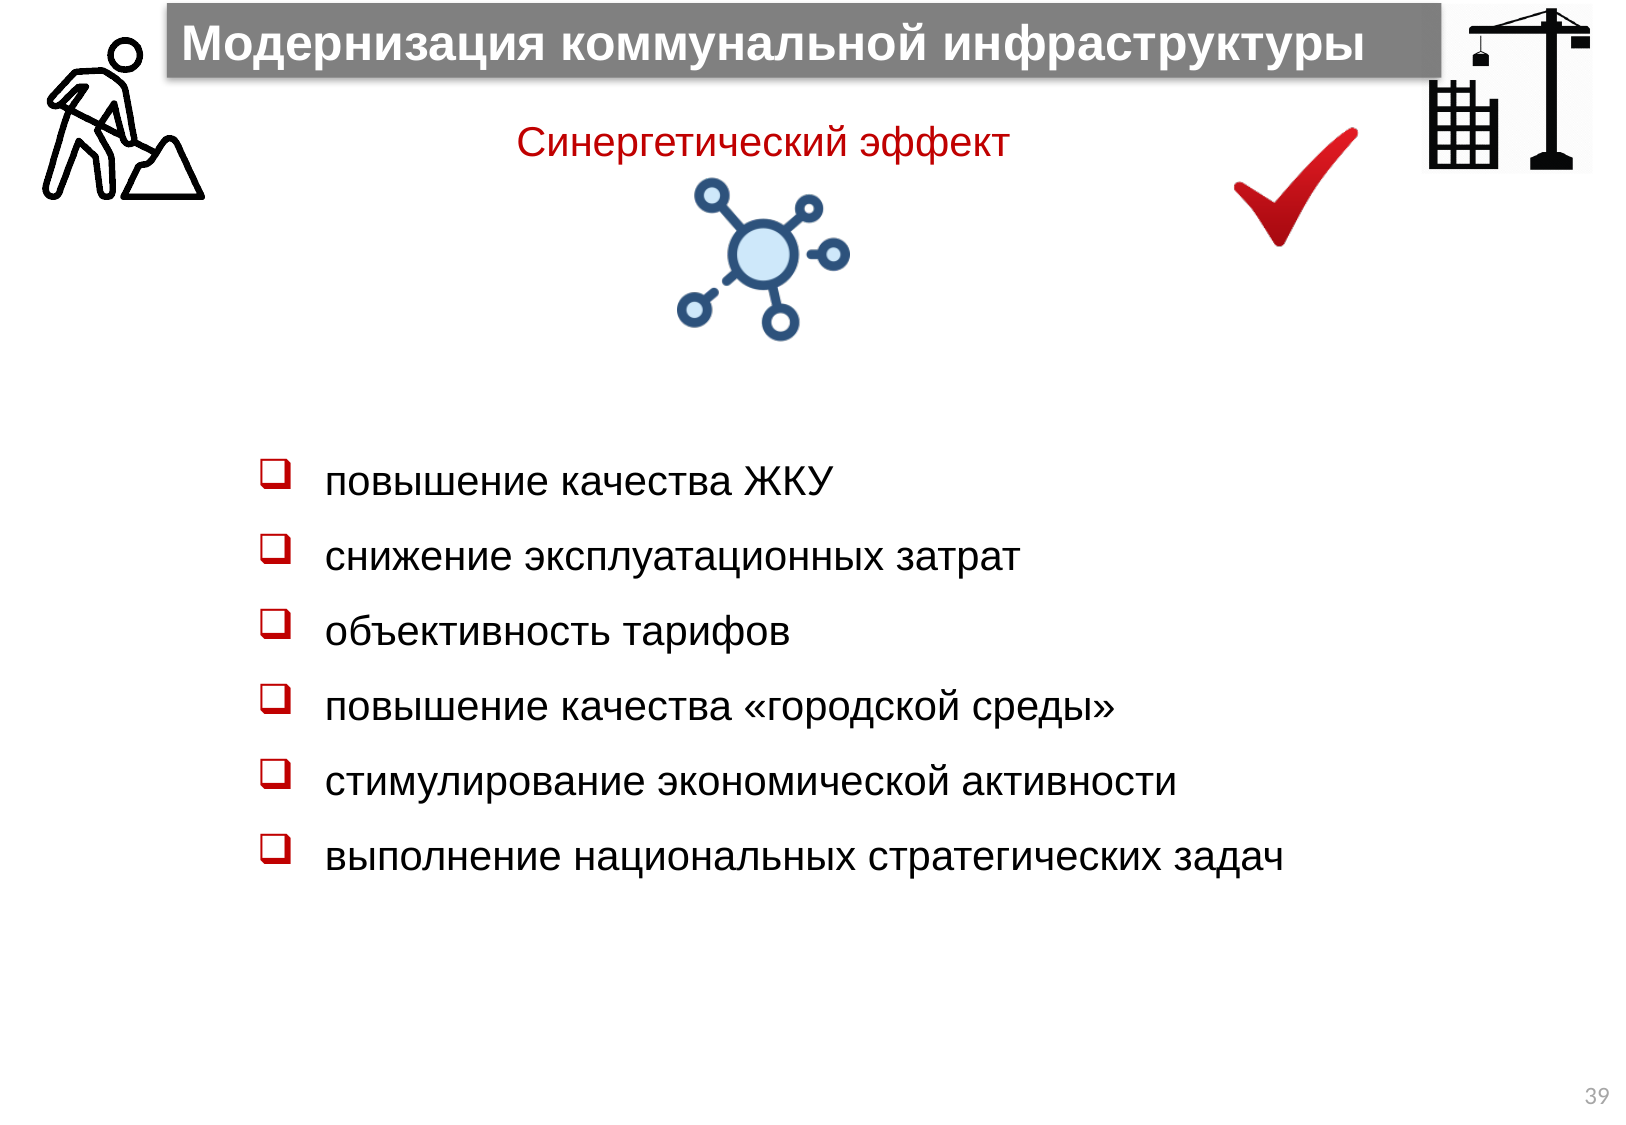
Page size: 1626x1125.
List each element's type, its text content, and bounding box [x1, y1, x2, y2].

text_box повышение качества ЖКУ снижение эксплуатационных затрат объективность тарифов повышение качества «городской среды» стимулирование экономической активности выполнение национальных стратегических задач [242, 421, 1300, 887]
text_box Модернизация коммунальной инфраструктуры [166, 3, 1421, 78]
picture [42, 37, 205, 200]
text_box Синергетический эффект [501, 107, 1026, 173]
picture [1224, 115, 1368, 259]
picture [677, 173, 850, 346]
slide_number 39 [1259, 1065, 1625, 1125]
picture [1421, 2, 1593, 174]
